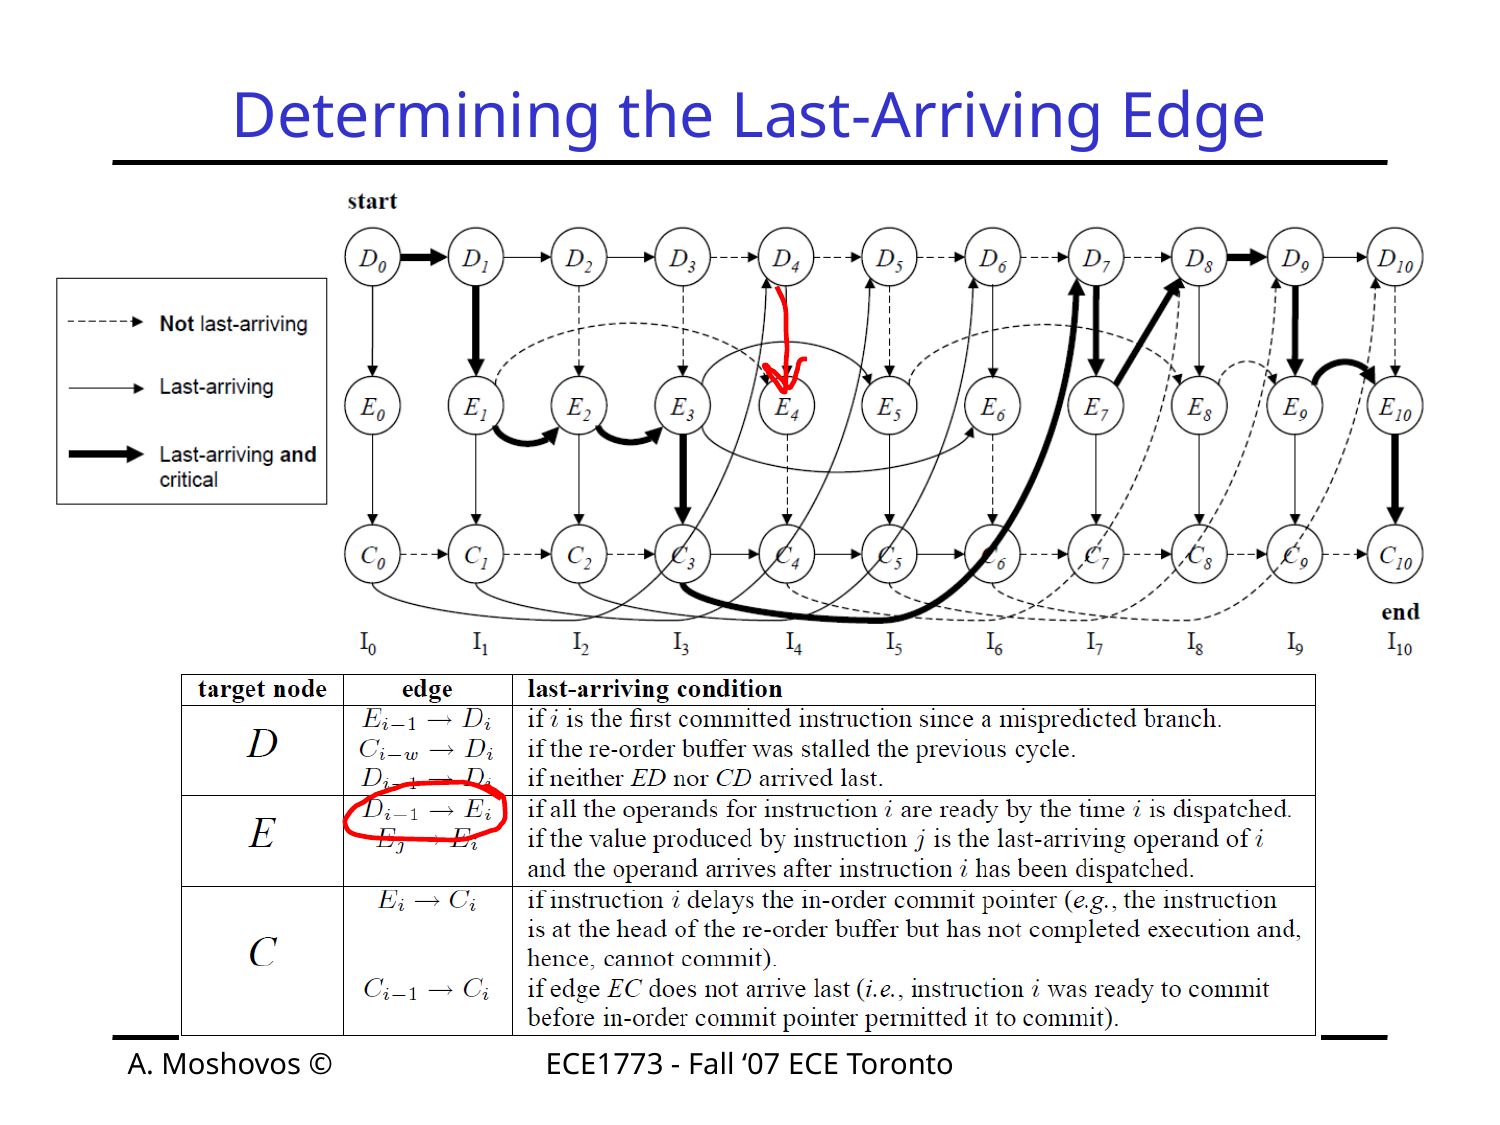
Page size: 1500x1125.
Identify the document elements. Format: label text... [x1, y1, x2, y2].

title Determining the Last-Arriving Edge [112, 62, 1388, 163]
footer ECE1773 - Fall ‘07 ECE Toronto [487, 1048, 1013, 1101]
slide_number A. Moshovos © [112, 1037, 426, 1101]
picture [23, 190, 1456, 1041]
